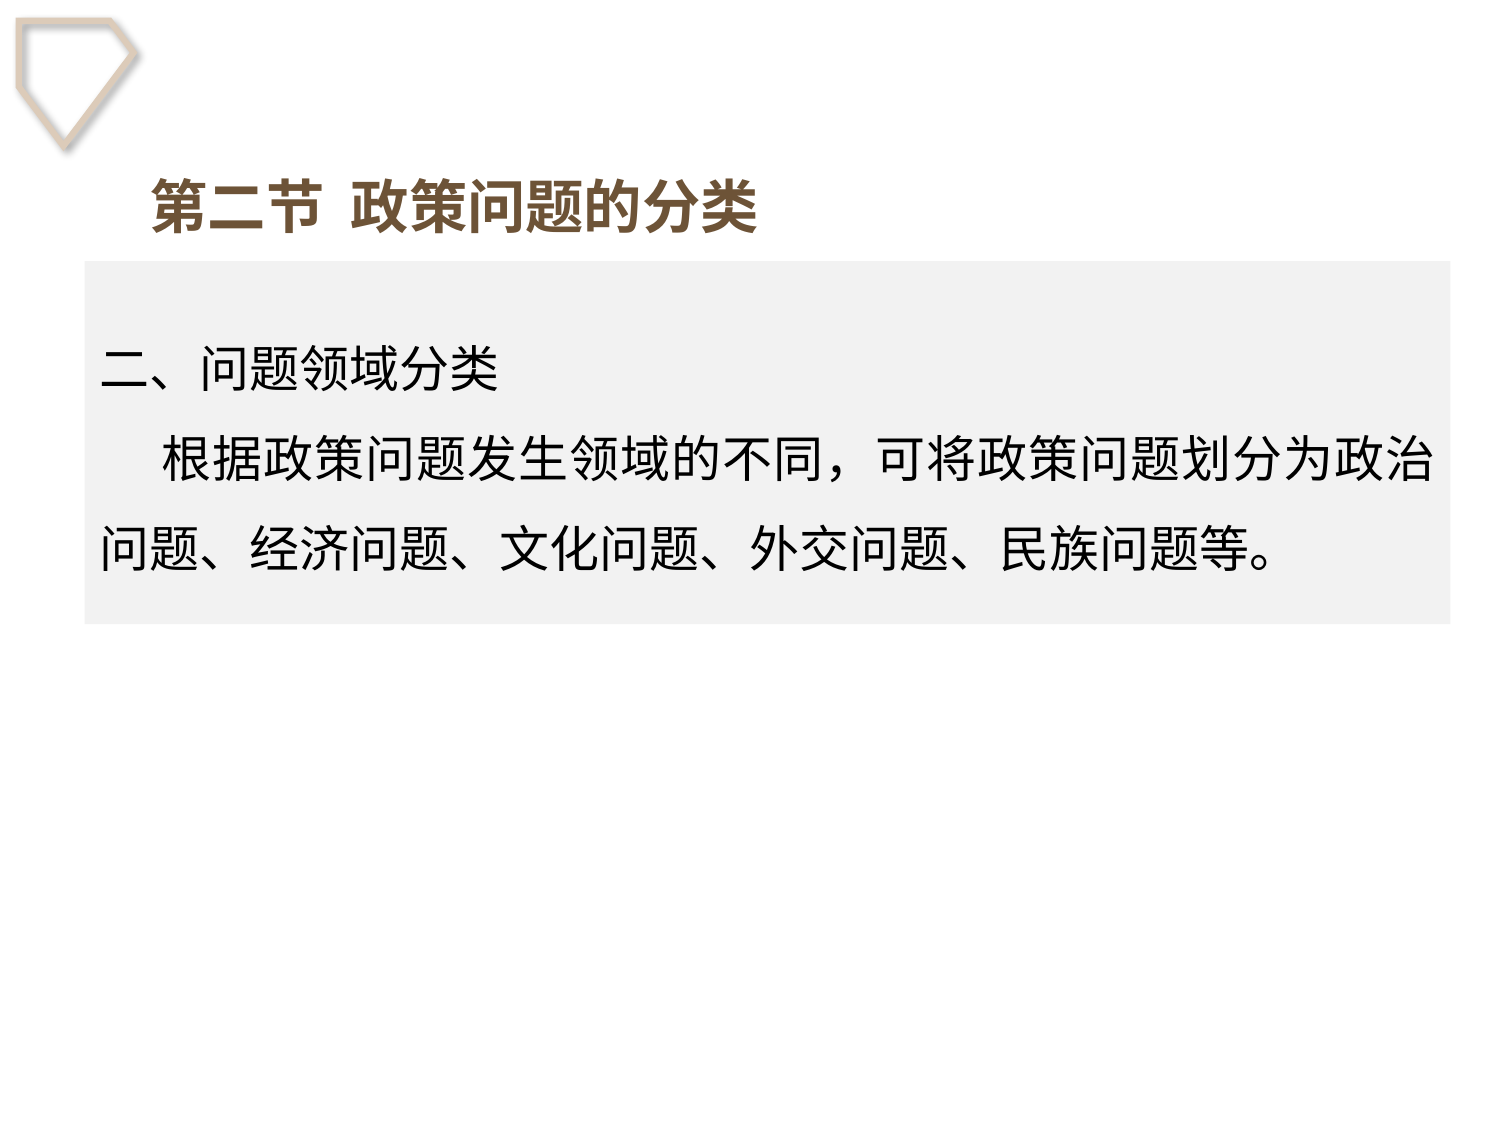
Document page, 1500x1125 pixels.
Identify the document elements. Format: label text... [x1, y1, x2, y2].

text_box 第二节 政策问题的分类 [134, 162, 954, 248]
text_box 二、问题领域分类 根据政策问题发生领域的不同，可将政策问题划分为政治问题、经济问题、文化问题、外交问题、民族问题等。 [84, 260, 1451, 625]
